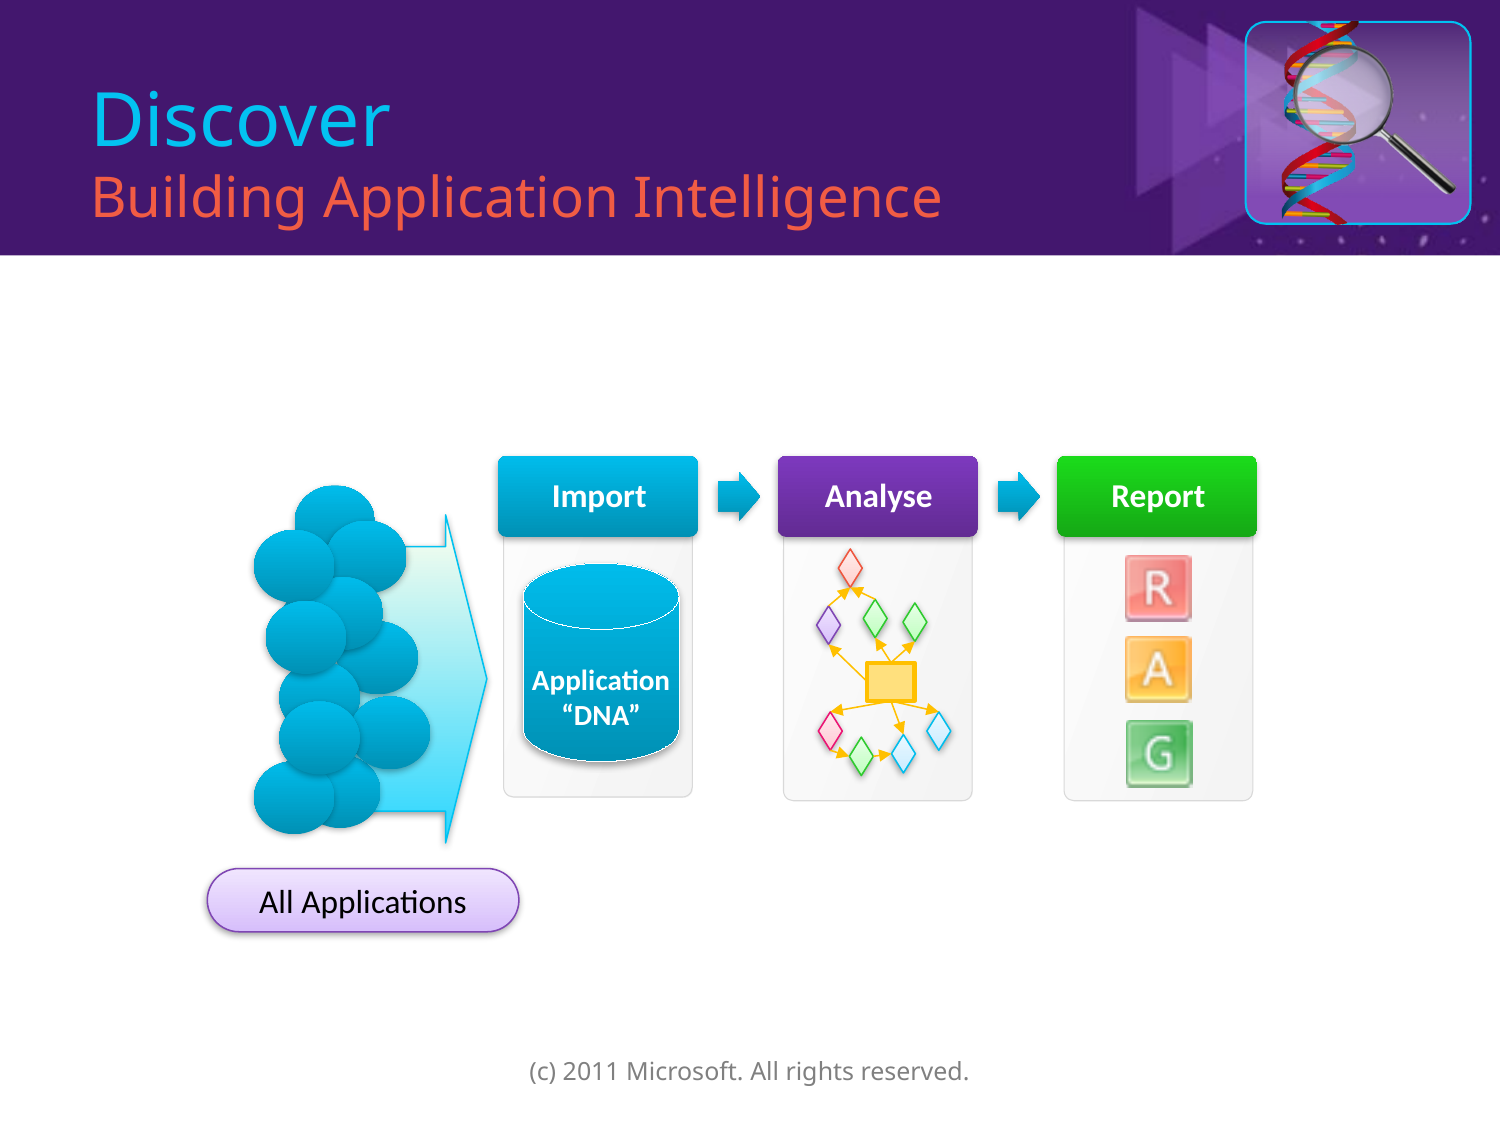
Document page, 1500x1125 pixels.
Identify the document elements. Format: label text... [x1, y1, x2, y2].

picture [0, 0, 1500, 255]
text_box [1245, 21, 1471, 235]
title Discover Building Application Intelligence [75, 56, 1425, 244]
footer (c) 2011 Microsoft. All rights reserved. [512, 1042, 988, 1103]
text_box All Applications [206, 867, 520, 933]
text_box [253, 373, 1259, 844]
